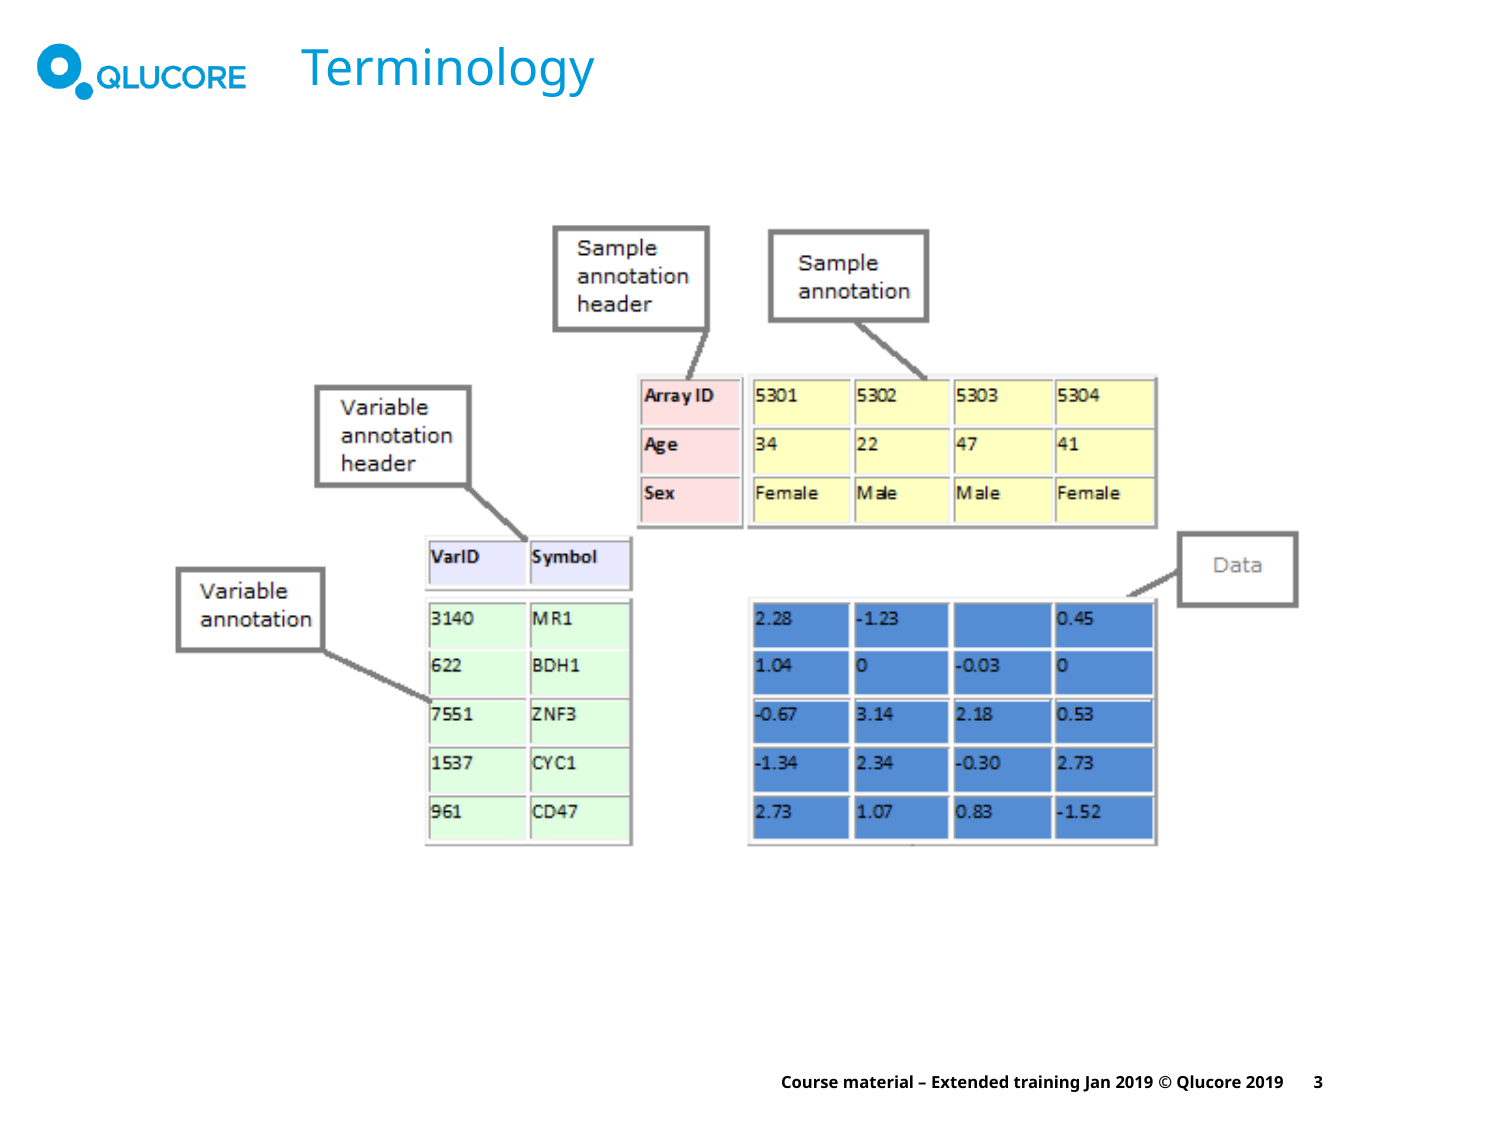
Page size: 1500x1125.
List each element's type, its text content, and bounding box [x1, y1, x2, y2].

picture [92, 203, 1322, 853]
title Terminology [286, 7, 1445, 124]
